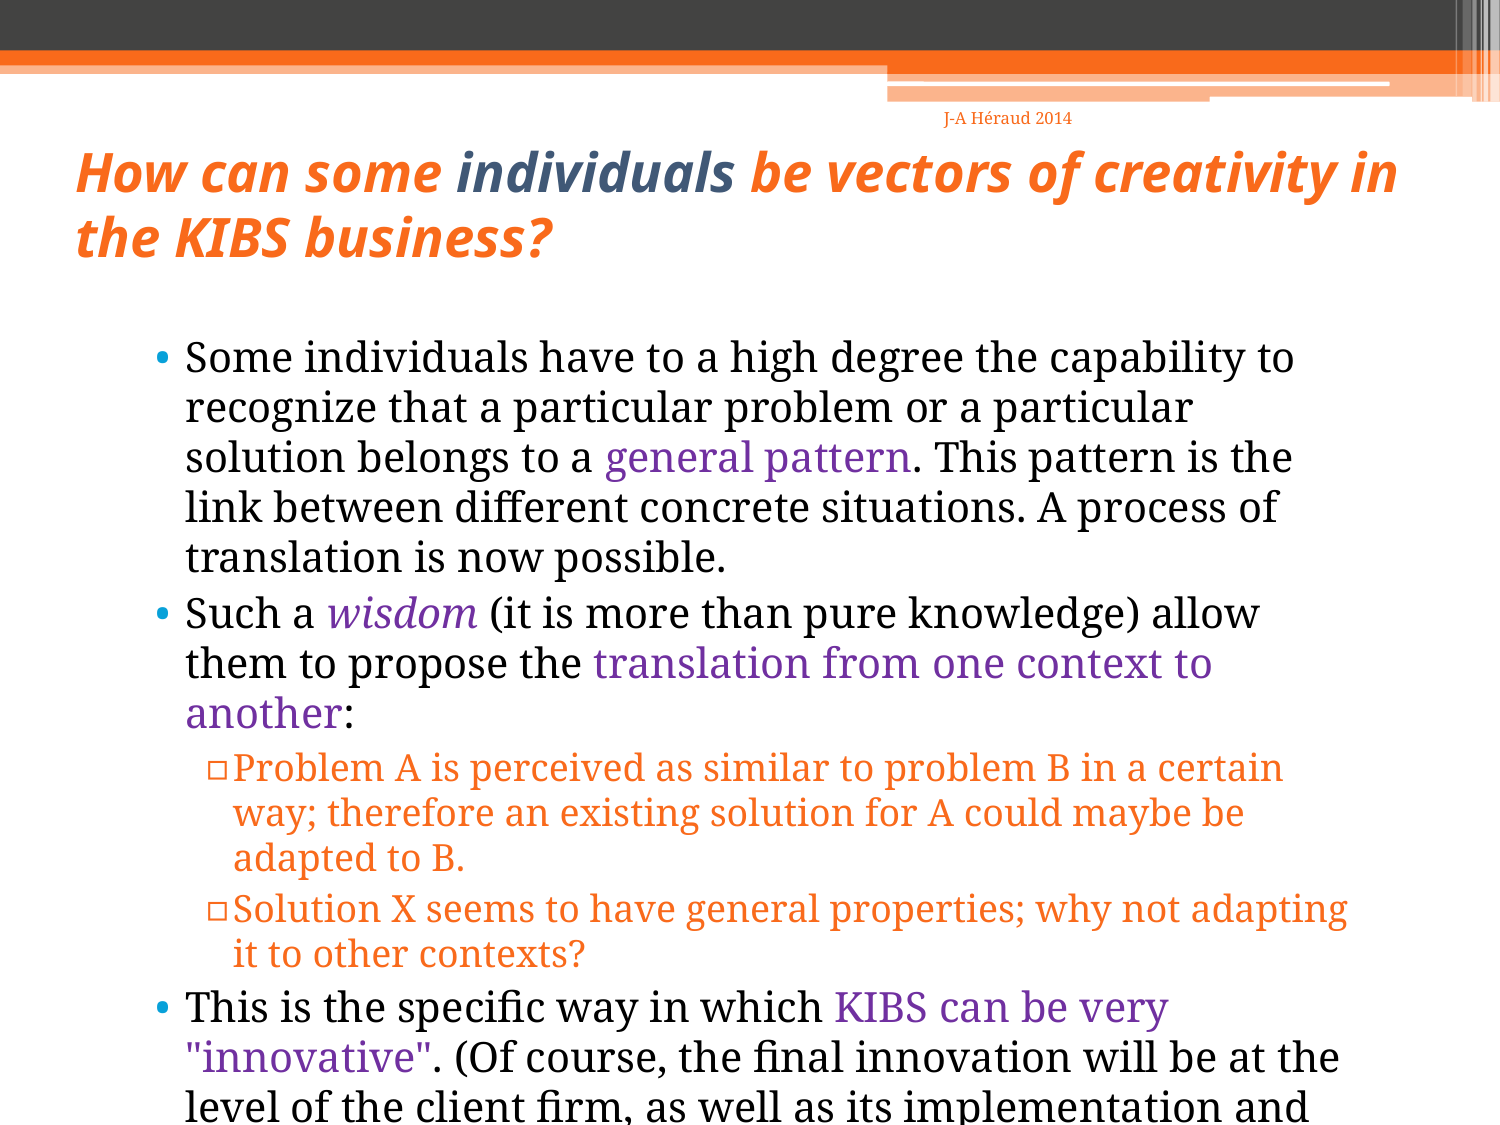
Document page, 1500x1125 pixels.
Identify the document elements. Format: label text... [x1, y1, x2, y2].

title How can some individuals be vectors of creativity in the KIBS business? [74, 44, 1426, 280]
list Some individuals have to a high degree the capability to recognize that a particular problem or a particular solution belongs to a general pattern. This pattern is the link between different concrete situations. A process of translation is now possible. Such a wisdom (it is more than pure knowledge) allow them to propose the translation from one context to another: Problem A is perceived as similar to problem B in a certain way; therefore an existing solution for A could maybe be adapted to B. Solution X seems to have general properties; why not adapting it to other contexts? This is the specific way in which KIBS can be very "innovative". (Of course, the final innovation will be at the level of the client firm, as well as its implementation and the economic risk). [129, 323, 1371, 1045]
